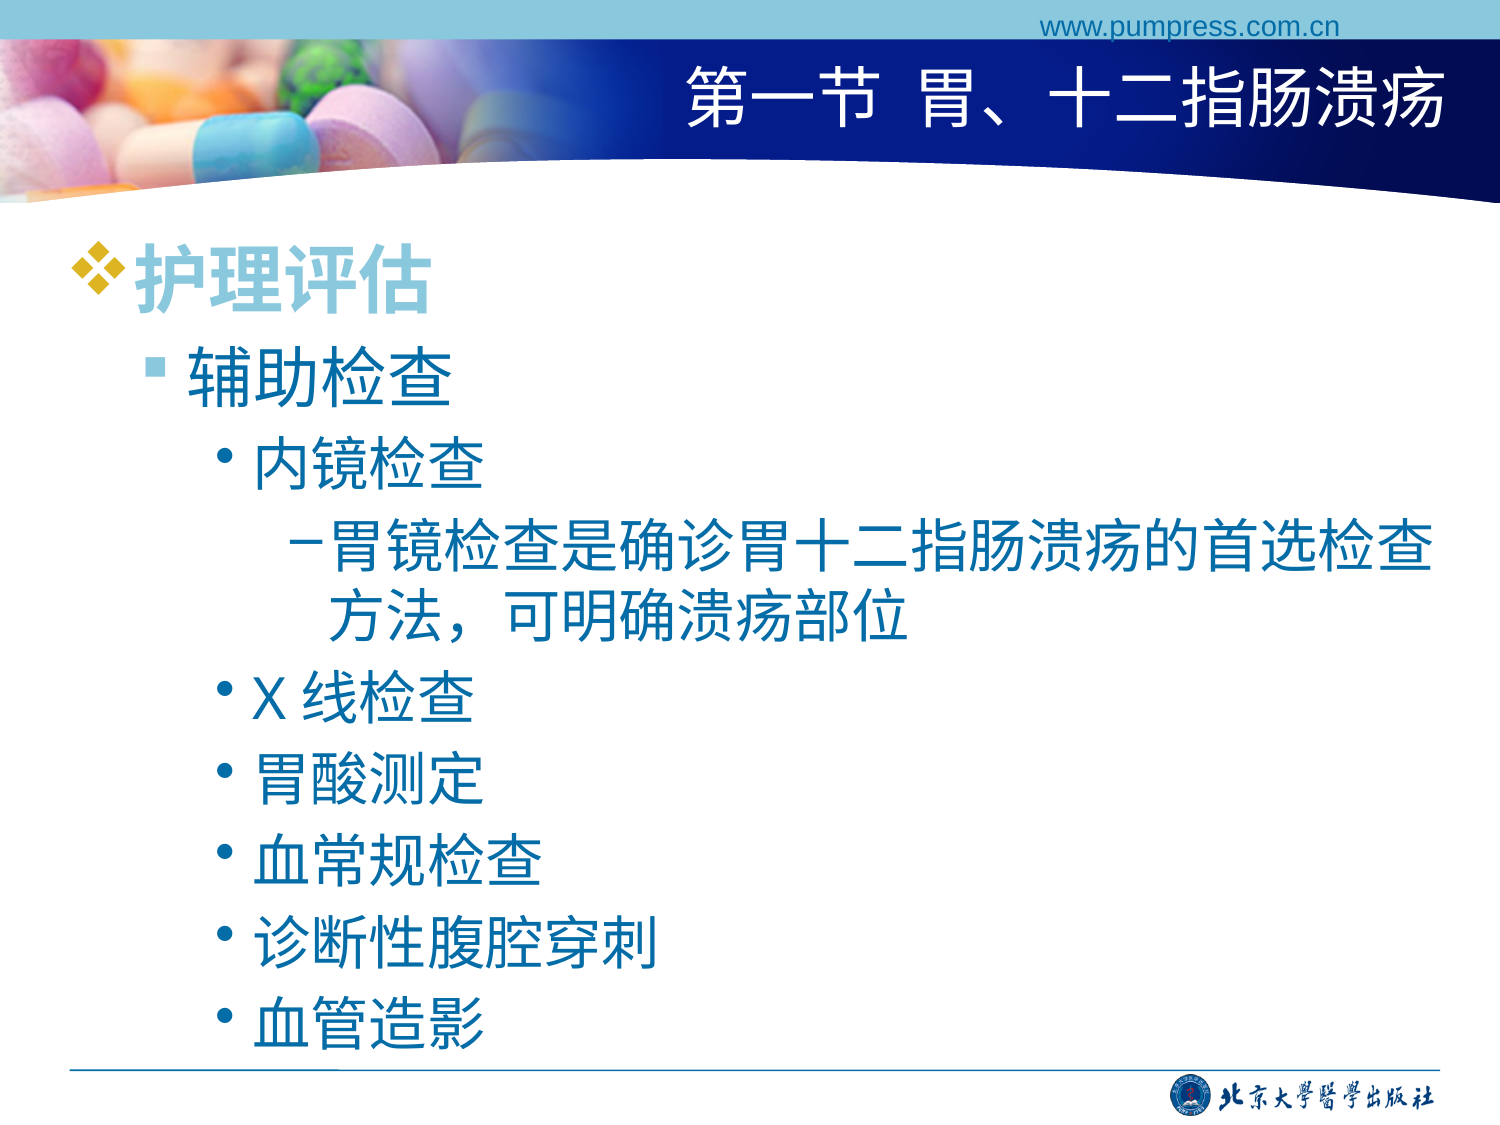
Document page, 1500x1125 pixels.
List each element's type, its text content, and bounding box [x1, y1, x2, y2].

picture [1170, 1074, 1436, 1118]
picture [0, 40, 1500, 203]
list 护理评估 辅助检查 内镜检查 胃镜检查是确诊胃十二指肠溃疡的首选检查方法，可明确溃疡部位 X线检查 胃酸测定 血常规检查 诊断性腹腔穿刺 血管造影 [49, 224, 1463, 1026]
title 第一节 胃、十二指肠溃疡 [137, 49, 1463, 143]
slide_number www.pumpress.com.cn [1025, 0, 1463, 38]
